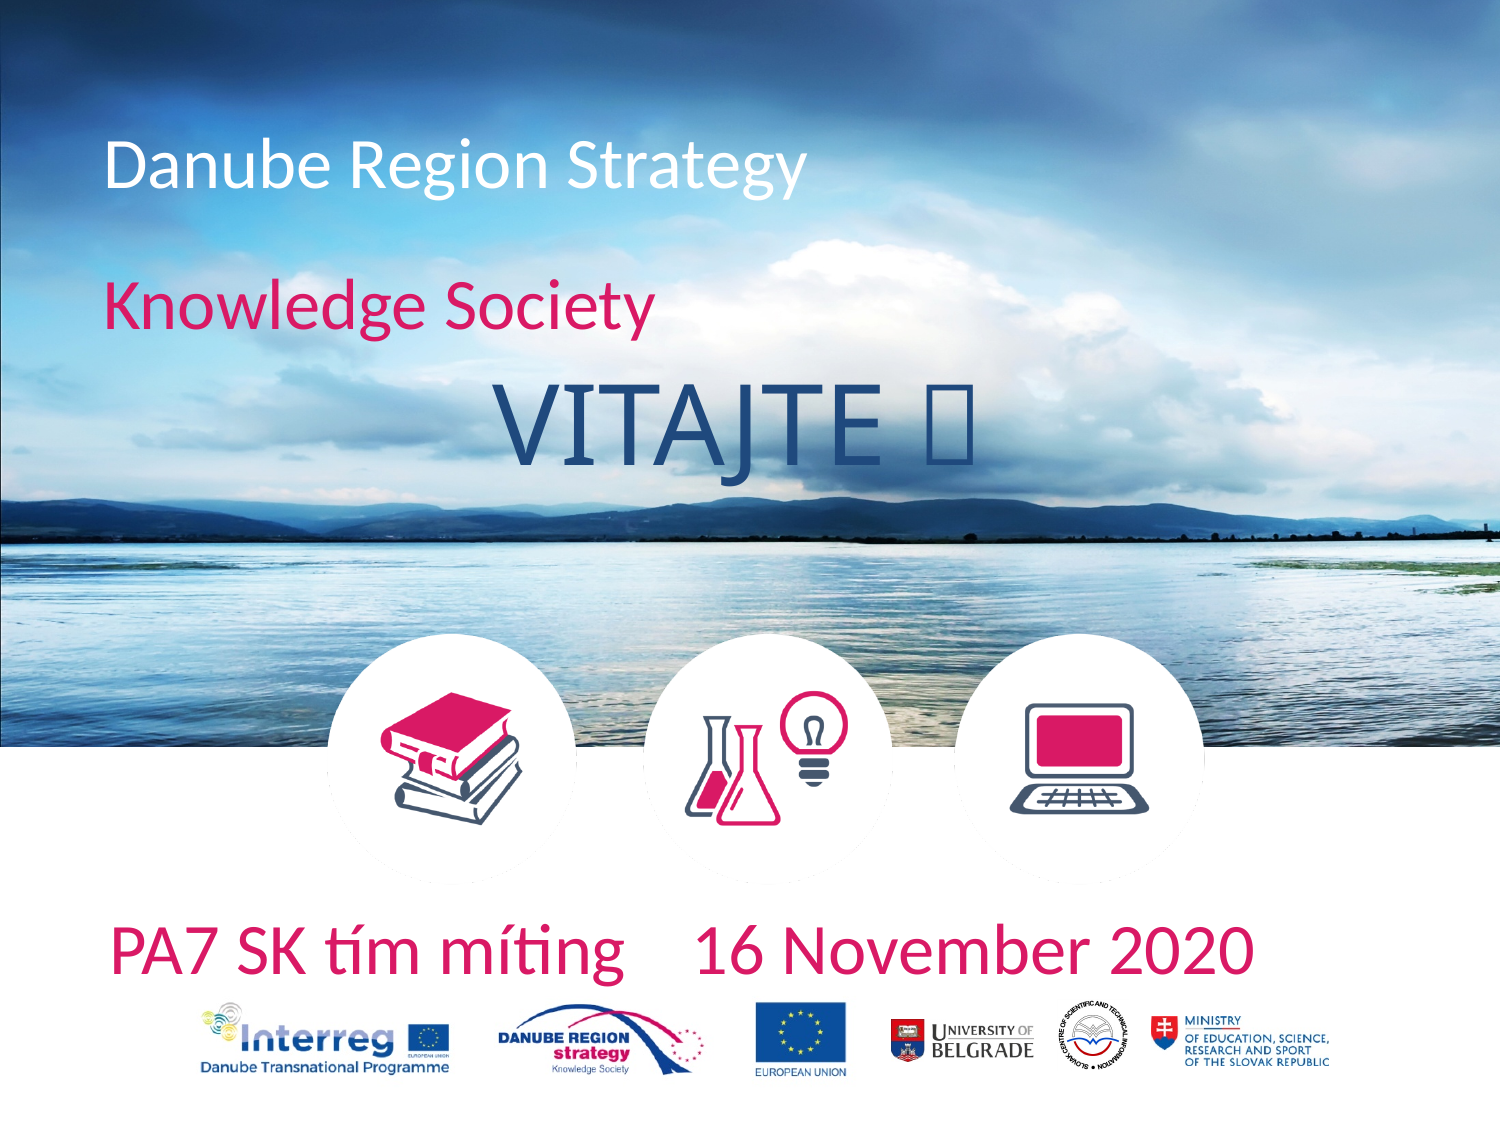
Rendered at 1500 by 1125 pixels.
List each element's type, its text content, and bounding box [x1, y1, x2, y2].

picture [1056, 999, 1129, 1071]
text_box PA7 SK tím míting 16 November 2020 [94, 879, 1500, 974]
picture [891, 1019, 1034, 1062]
picture [0, 0, 1500, 904]
picture [182, 982, 869, 1090]
picture [1151, 1016, 1329, 1067]
